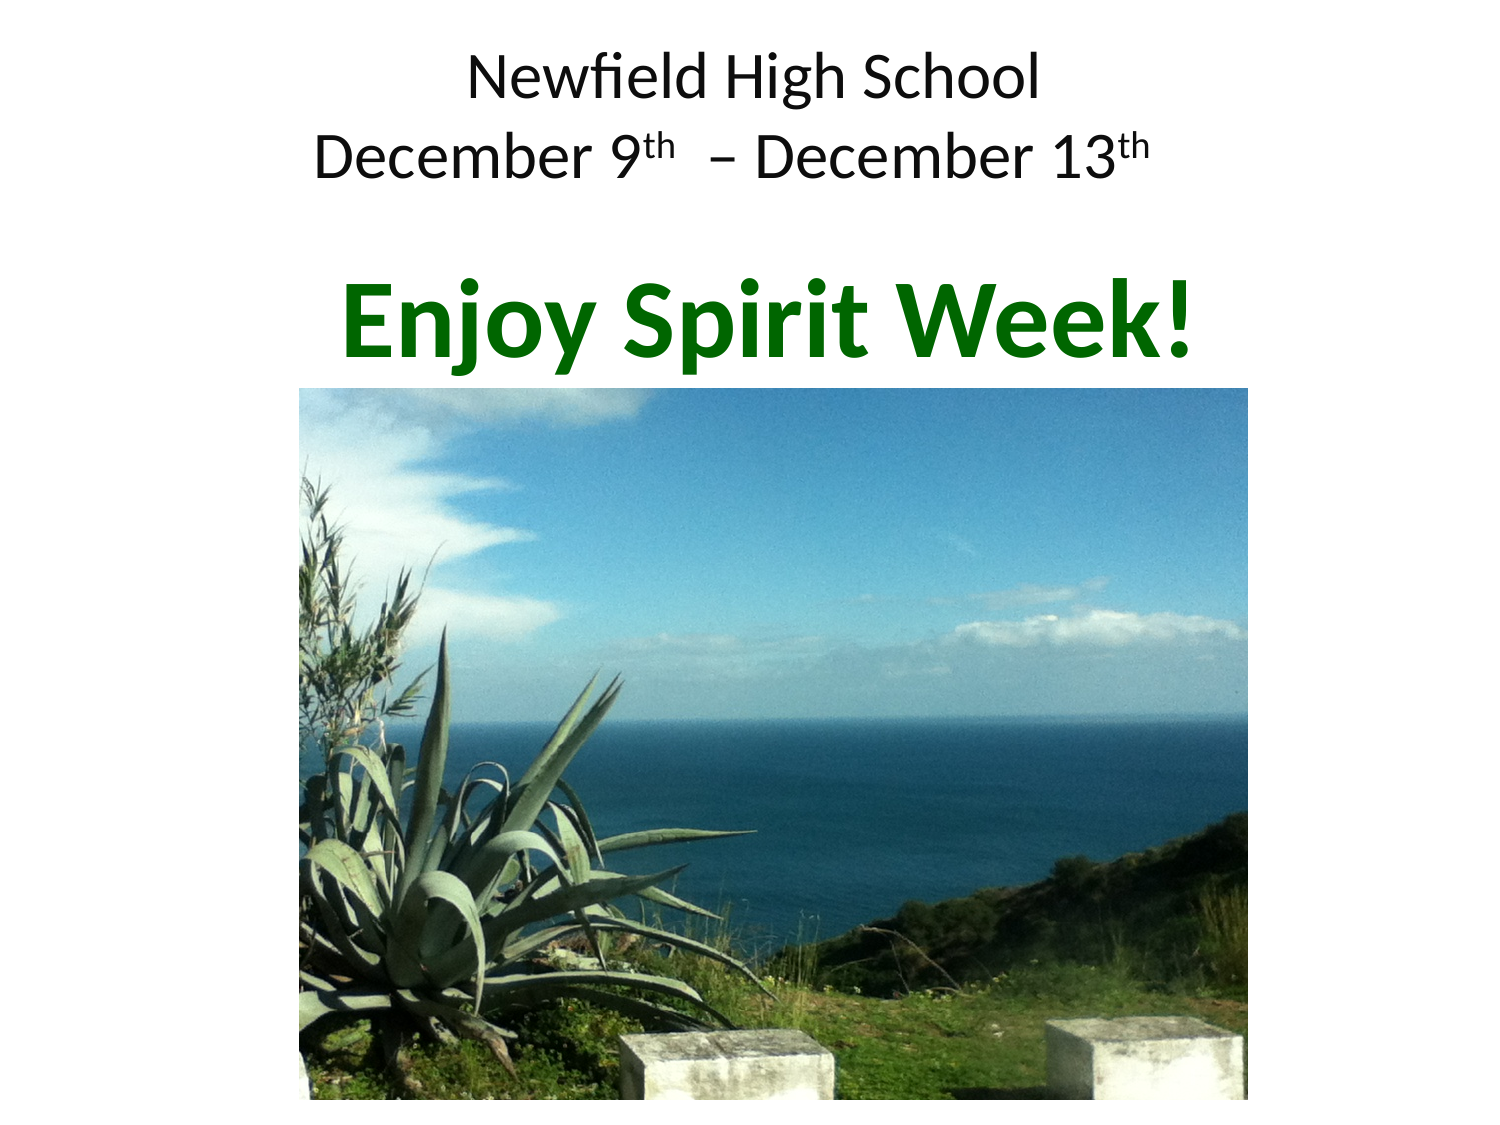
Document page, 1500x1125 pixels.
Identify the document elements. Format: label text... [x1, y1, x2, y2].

picture [299, 388, 1248, 1101]
text_box Enjoy Spirit Week! [188, 237, 1352, 388]
text_box Newfield High School December 9th – December 13th [298, 24, 1211, 200]
